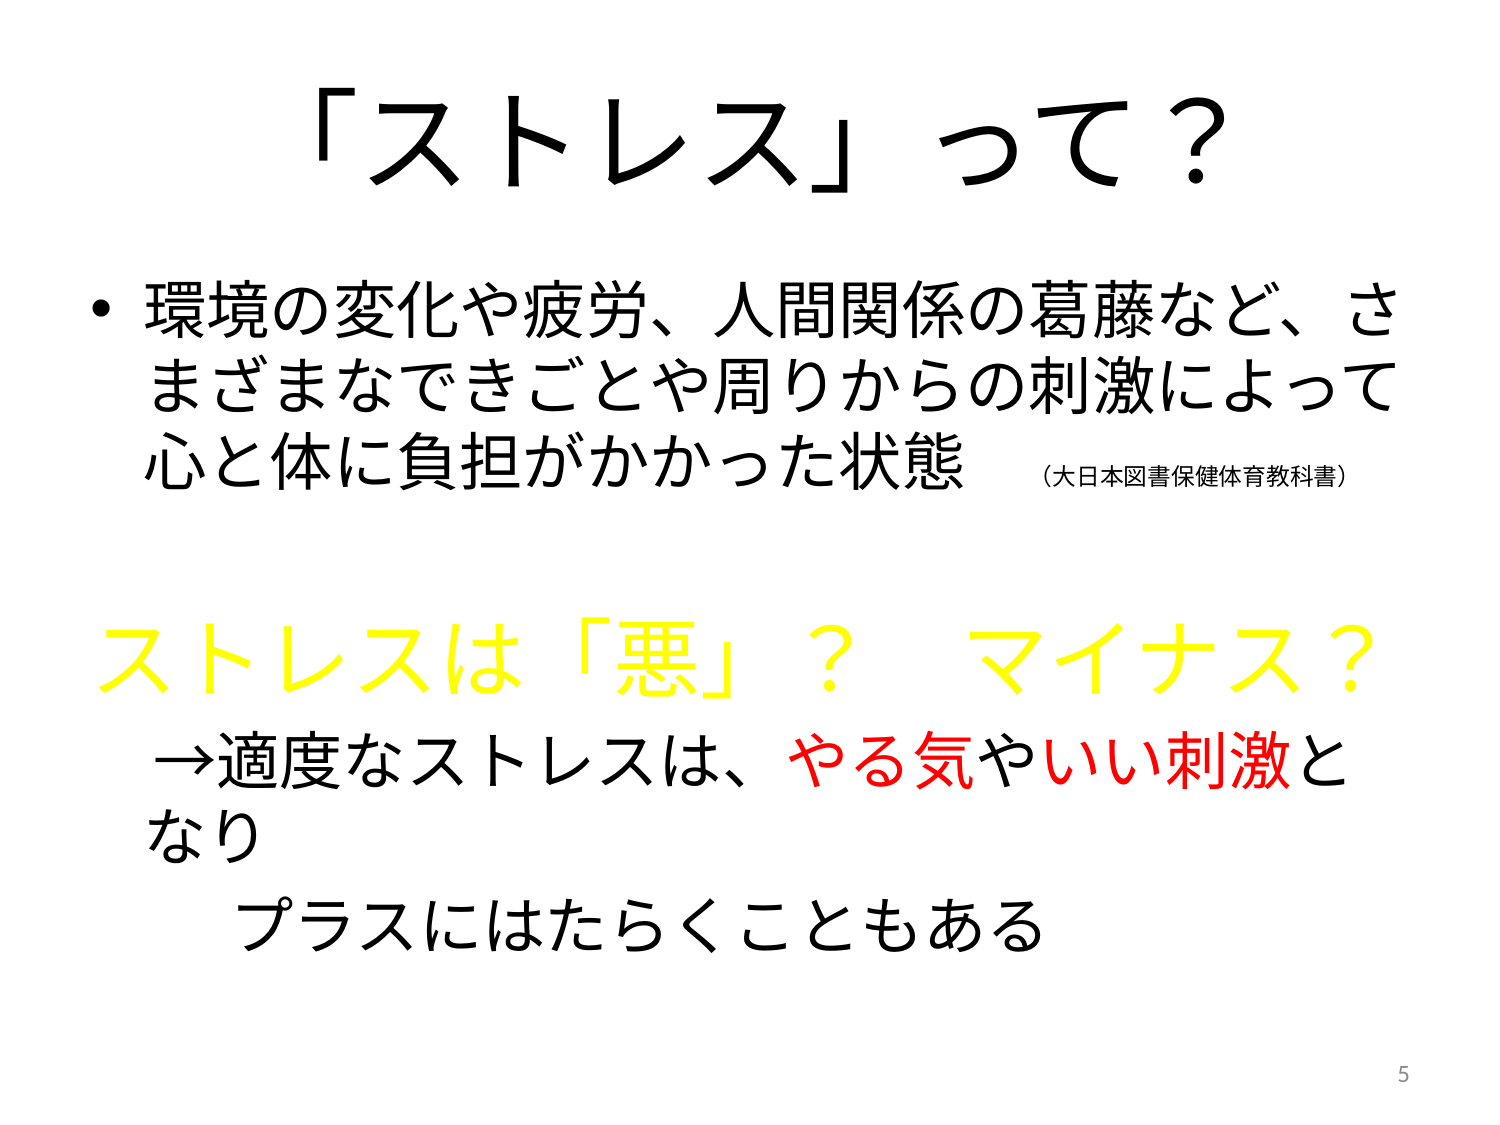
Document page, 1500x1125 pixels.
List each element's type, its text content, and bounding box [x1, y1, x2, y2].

slide_number 5 [1074, 1042, 1425, 1103]
title 「ストレス」って？ [75, 45, 1425, 233]
list 環境の変化や疲労、人間関係の葛藤など、さまざまなできごとや周りからの刺激によって心と体に負担がかかった状態 （大日本図書保健体育教科書） ストレスは「悪」？ マイナス？ →適度なストレスは、やる気やいい刺激となり プラスにはたらくこともある [75, 262, 1425, 1005]
